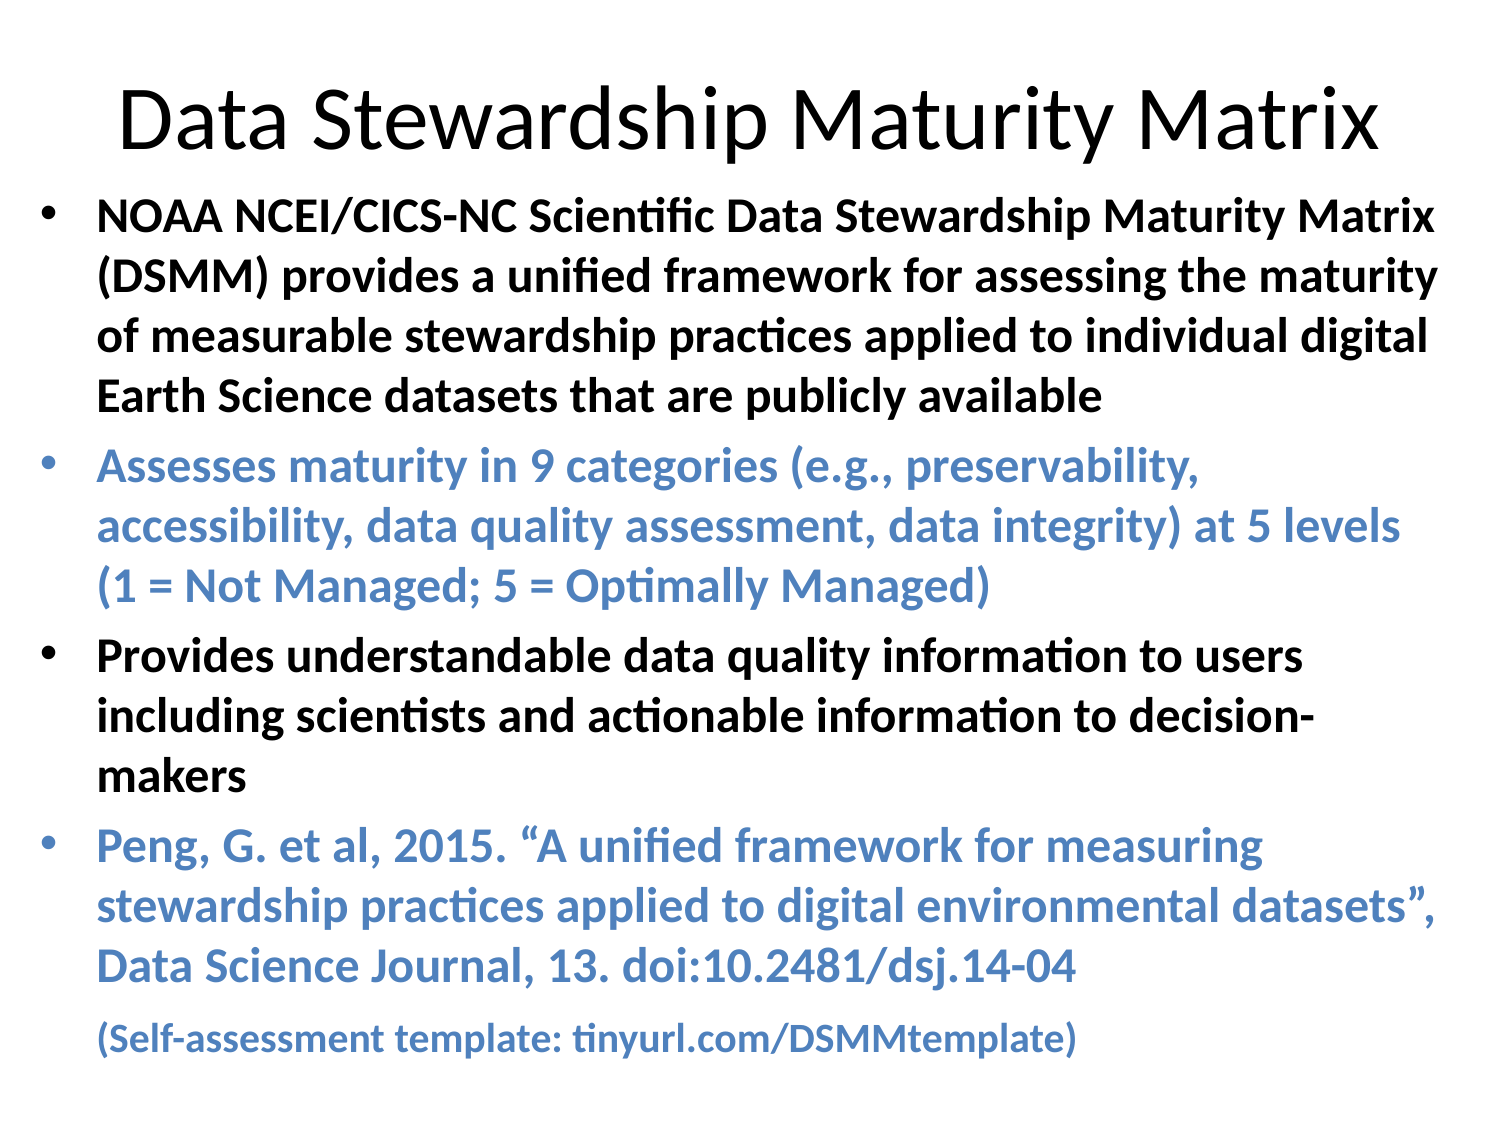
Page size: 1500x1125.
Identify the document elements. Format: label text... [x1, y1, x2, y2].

title Data Stewardship Maturity Matrix [75, 12, 1425, 174]
list NOAA NCEI/CICS-NC Scientific Data Stewardship Maturity Matrix (DSMM) provides a unified framework for assessing the maturity of measurable stewardship practices applied to individual digital Earth Science datasets that are publicly available Assesses maturity in 9 categories (e.g., preservability, accessibility, data quality assessment, data integrity) at 5 levels (1 = Not Managed; 5 = Optimally Managed) Provides understandable data quality information to users including scientists and actionable information to decision-makers Peng, G. et al, 2015. “A unified framework for measuring stewardship practices applied to digital environmental datasets”, Data Science Journal, 13. doi:10.2481/dsj.14-04 (Self-assessment template: tinyurl.com/DSMMtemplate) [24, 174, 1463, 1088]
